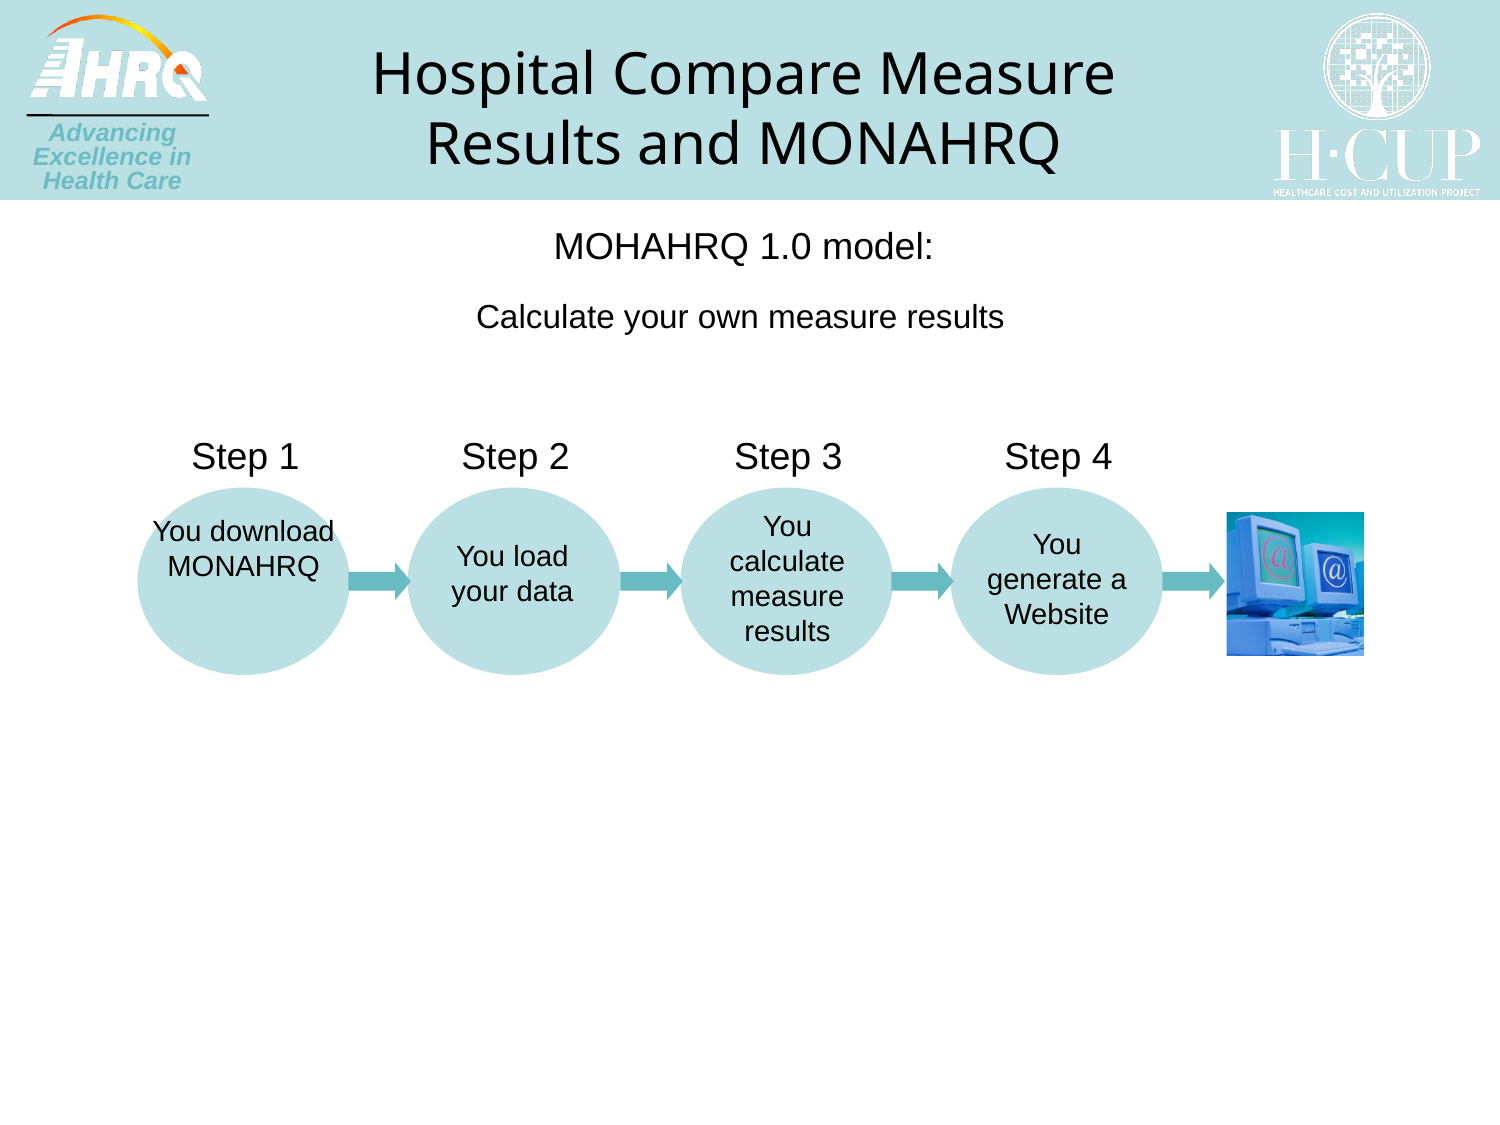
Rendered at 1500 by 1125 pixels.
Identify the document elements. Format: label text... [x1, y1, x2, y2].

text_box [137, 214, 1365, 676]
picture [26, 12, 211, 104]
title Hospital Compare Measure Results and MONAHRQ [249, 12, 1238, 201]
picture [1270, 10, 1483, 199]
